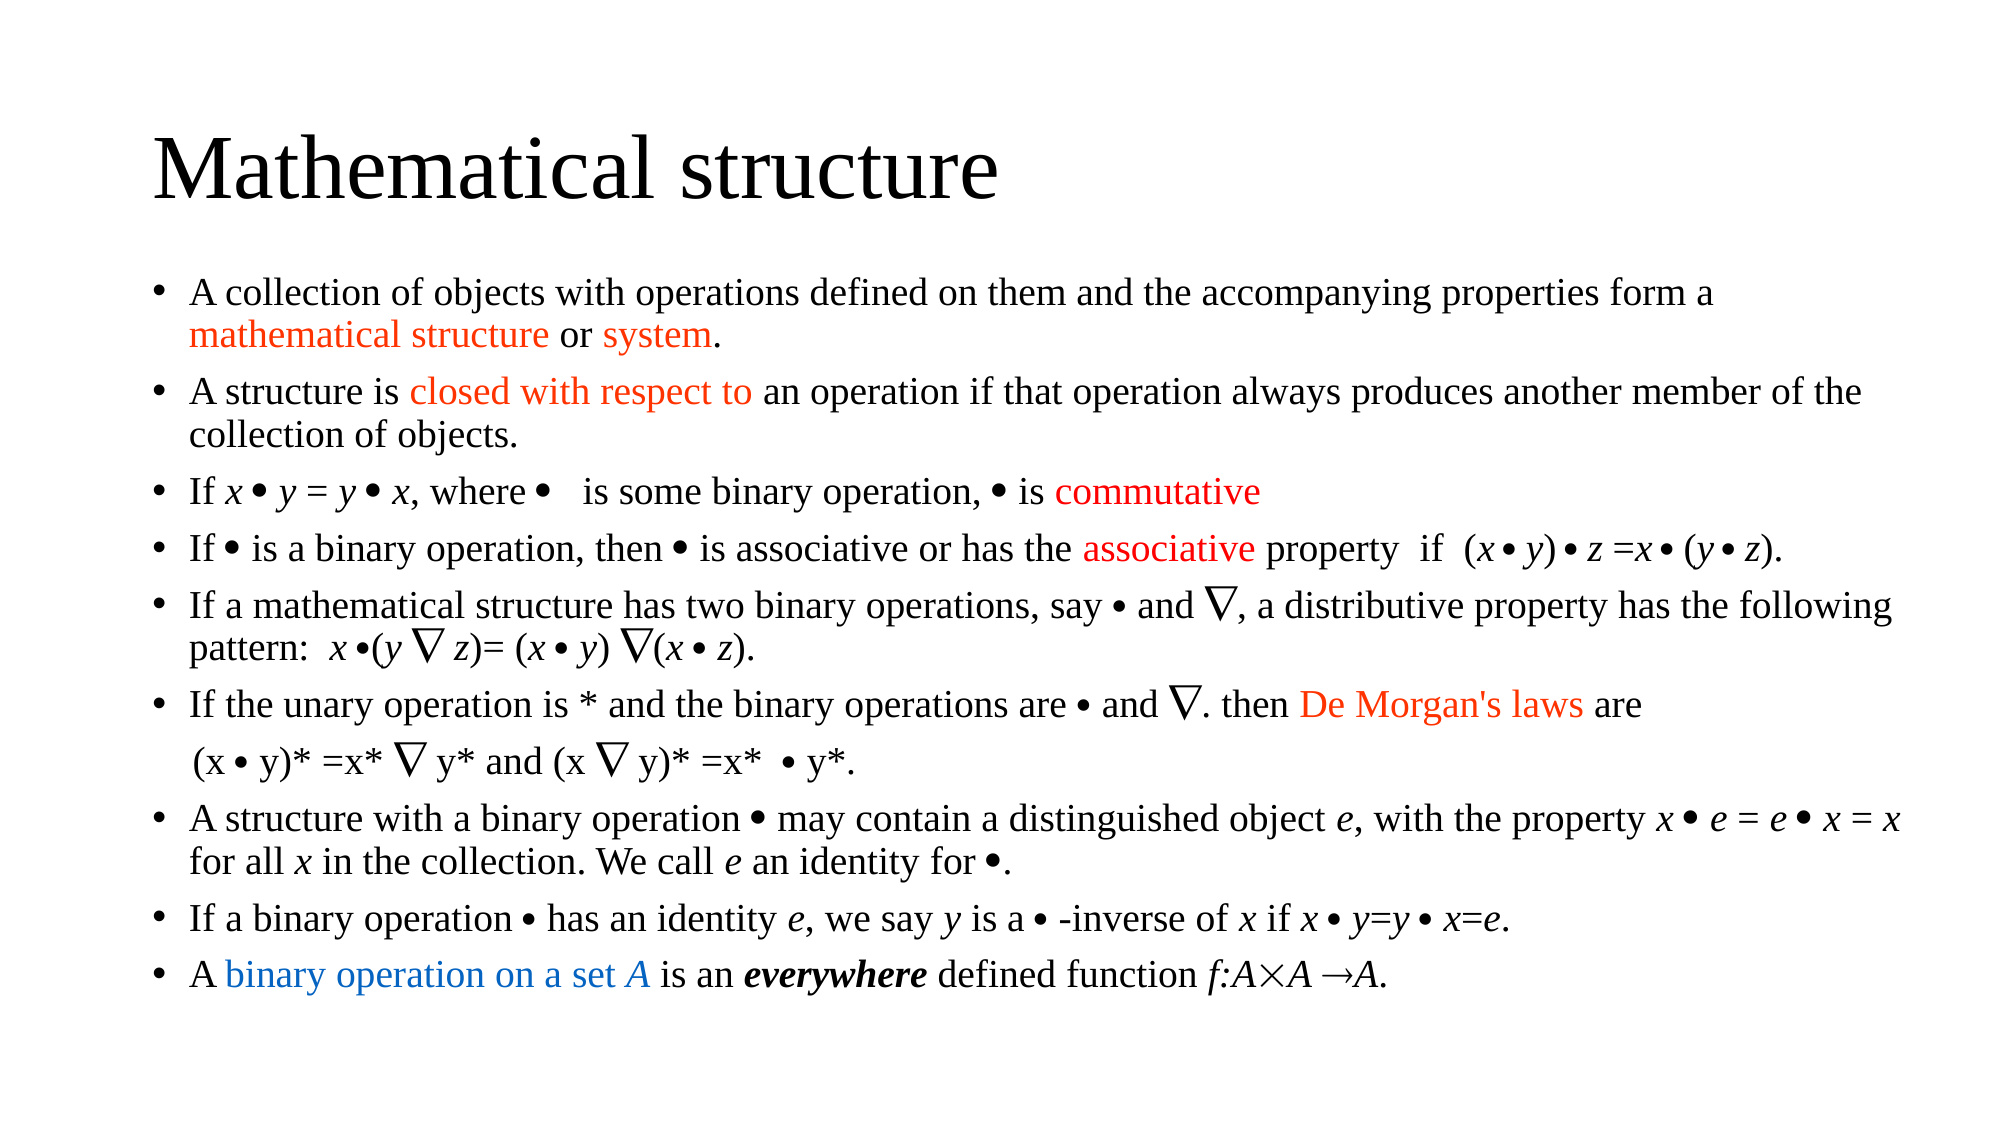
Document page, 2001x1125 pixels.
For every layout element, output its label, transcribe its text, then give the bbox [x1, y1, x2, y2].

list A collection of objects with operations defined on them and the accompanying properties form a mathematical structure or system. A structure is closed with respect to an operation if that operation always produces another member of the collection of objects. If x  y = y  x, where  is some binary operation,  is commutative If  is a binary operation, then  is associative or has the associative property if (x  y)  z =x  (y  z). If a mathematical structure has two binary operations, say  and , a distributive property has the following pattern: x (y  z)= (x  y) (x  z). If the unary operation is * and the binary operations are  and . then De Morgan's laws are (x  y)* =x*  y* and (x  y)* =x*  y*. A structure with a binary operation  may contain a distinguished object e, with the property x  e = e  x = x for all x in the collection. We call e an identity for . If a binary operation  has an identity e, we say y is a  -inverse of x if x  y=y  x=e. A binary operation on a set A is an everywhere defined function f:AA A. [137, 263, 1917, 1014]
title Mathematical structure [137, 59, 1863, 263]
